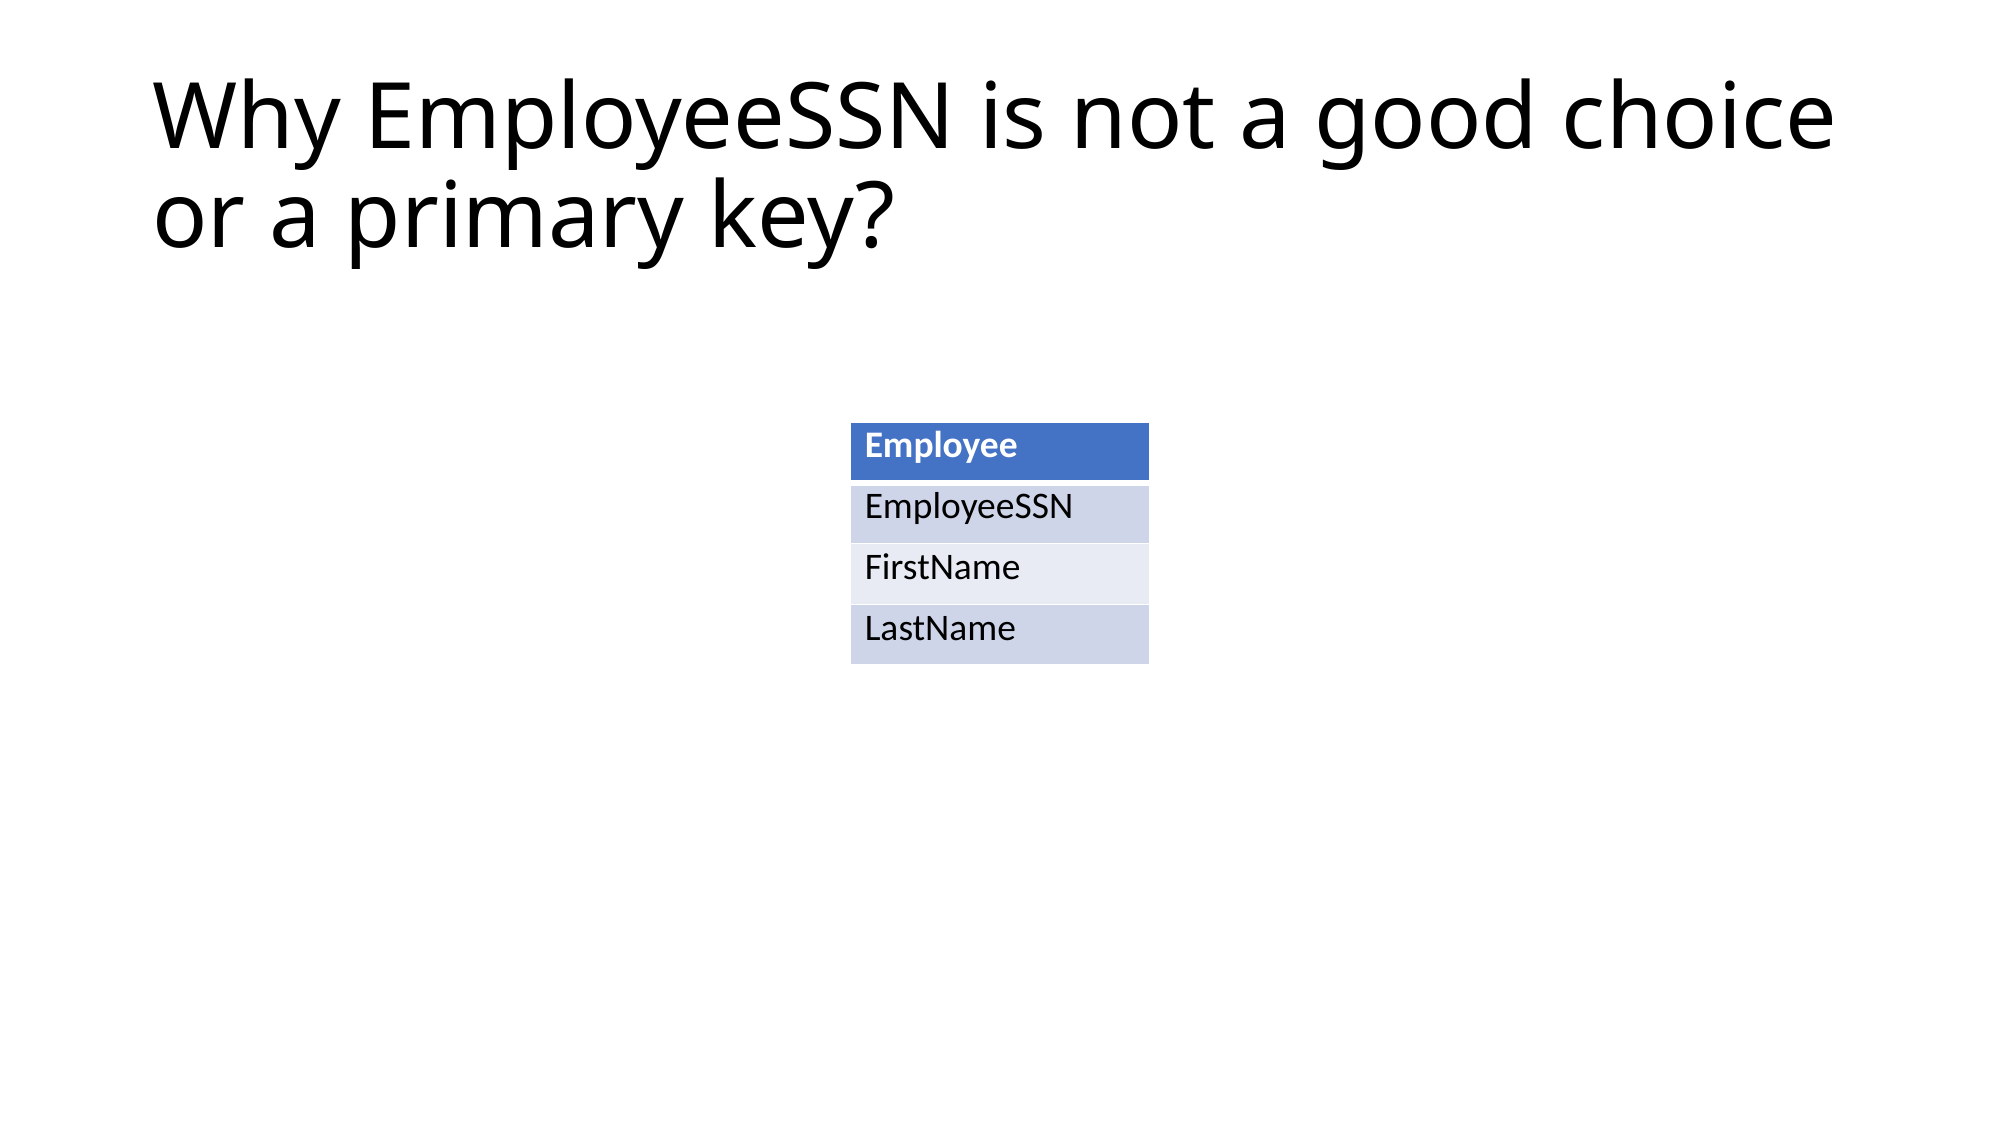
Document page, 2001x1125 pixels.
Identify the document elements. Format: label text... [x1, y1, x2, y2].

table_cell EmployeeSSN [851, 486, 1149, 543]
table_header Employee [851, 423, 1149, 480]
title Why EmployeeSSN is not a good choice or a primary key? [137, 59, 1863, 278]
table_cell FirstName [851, 544, 1149, 604]
table_cell LastName [851, 605, 1149, 664]
